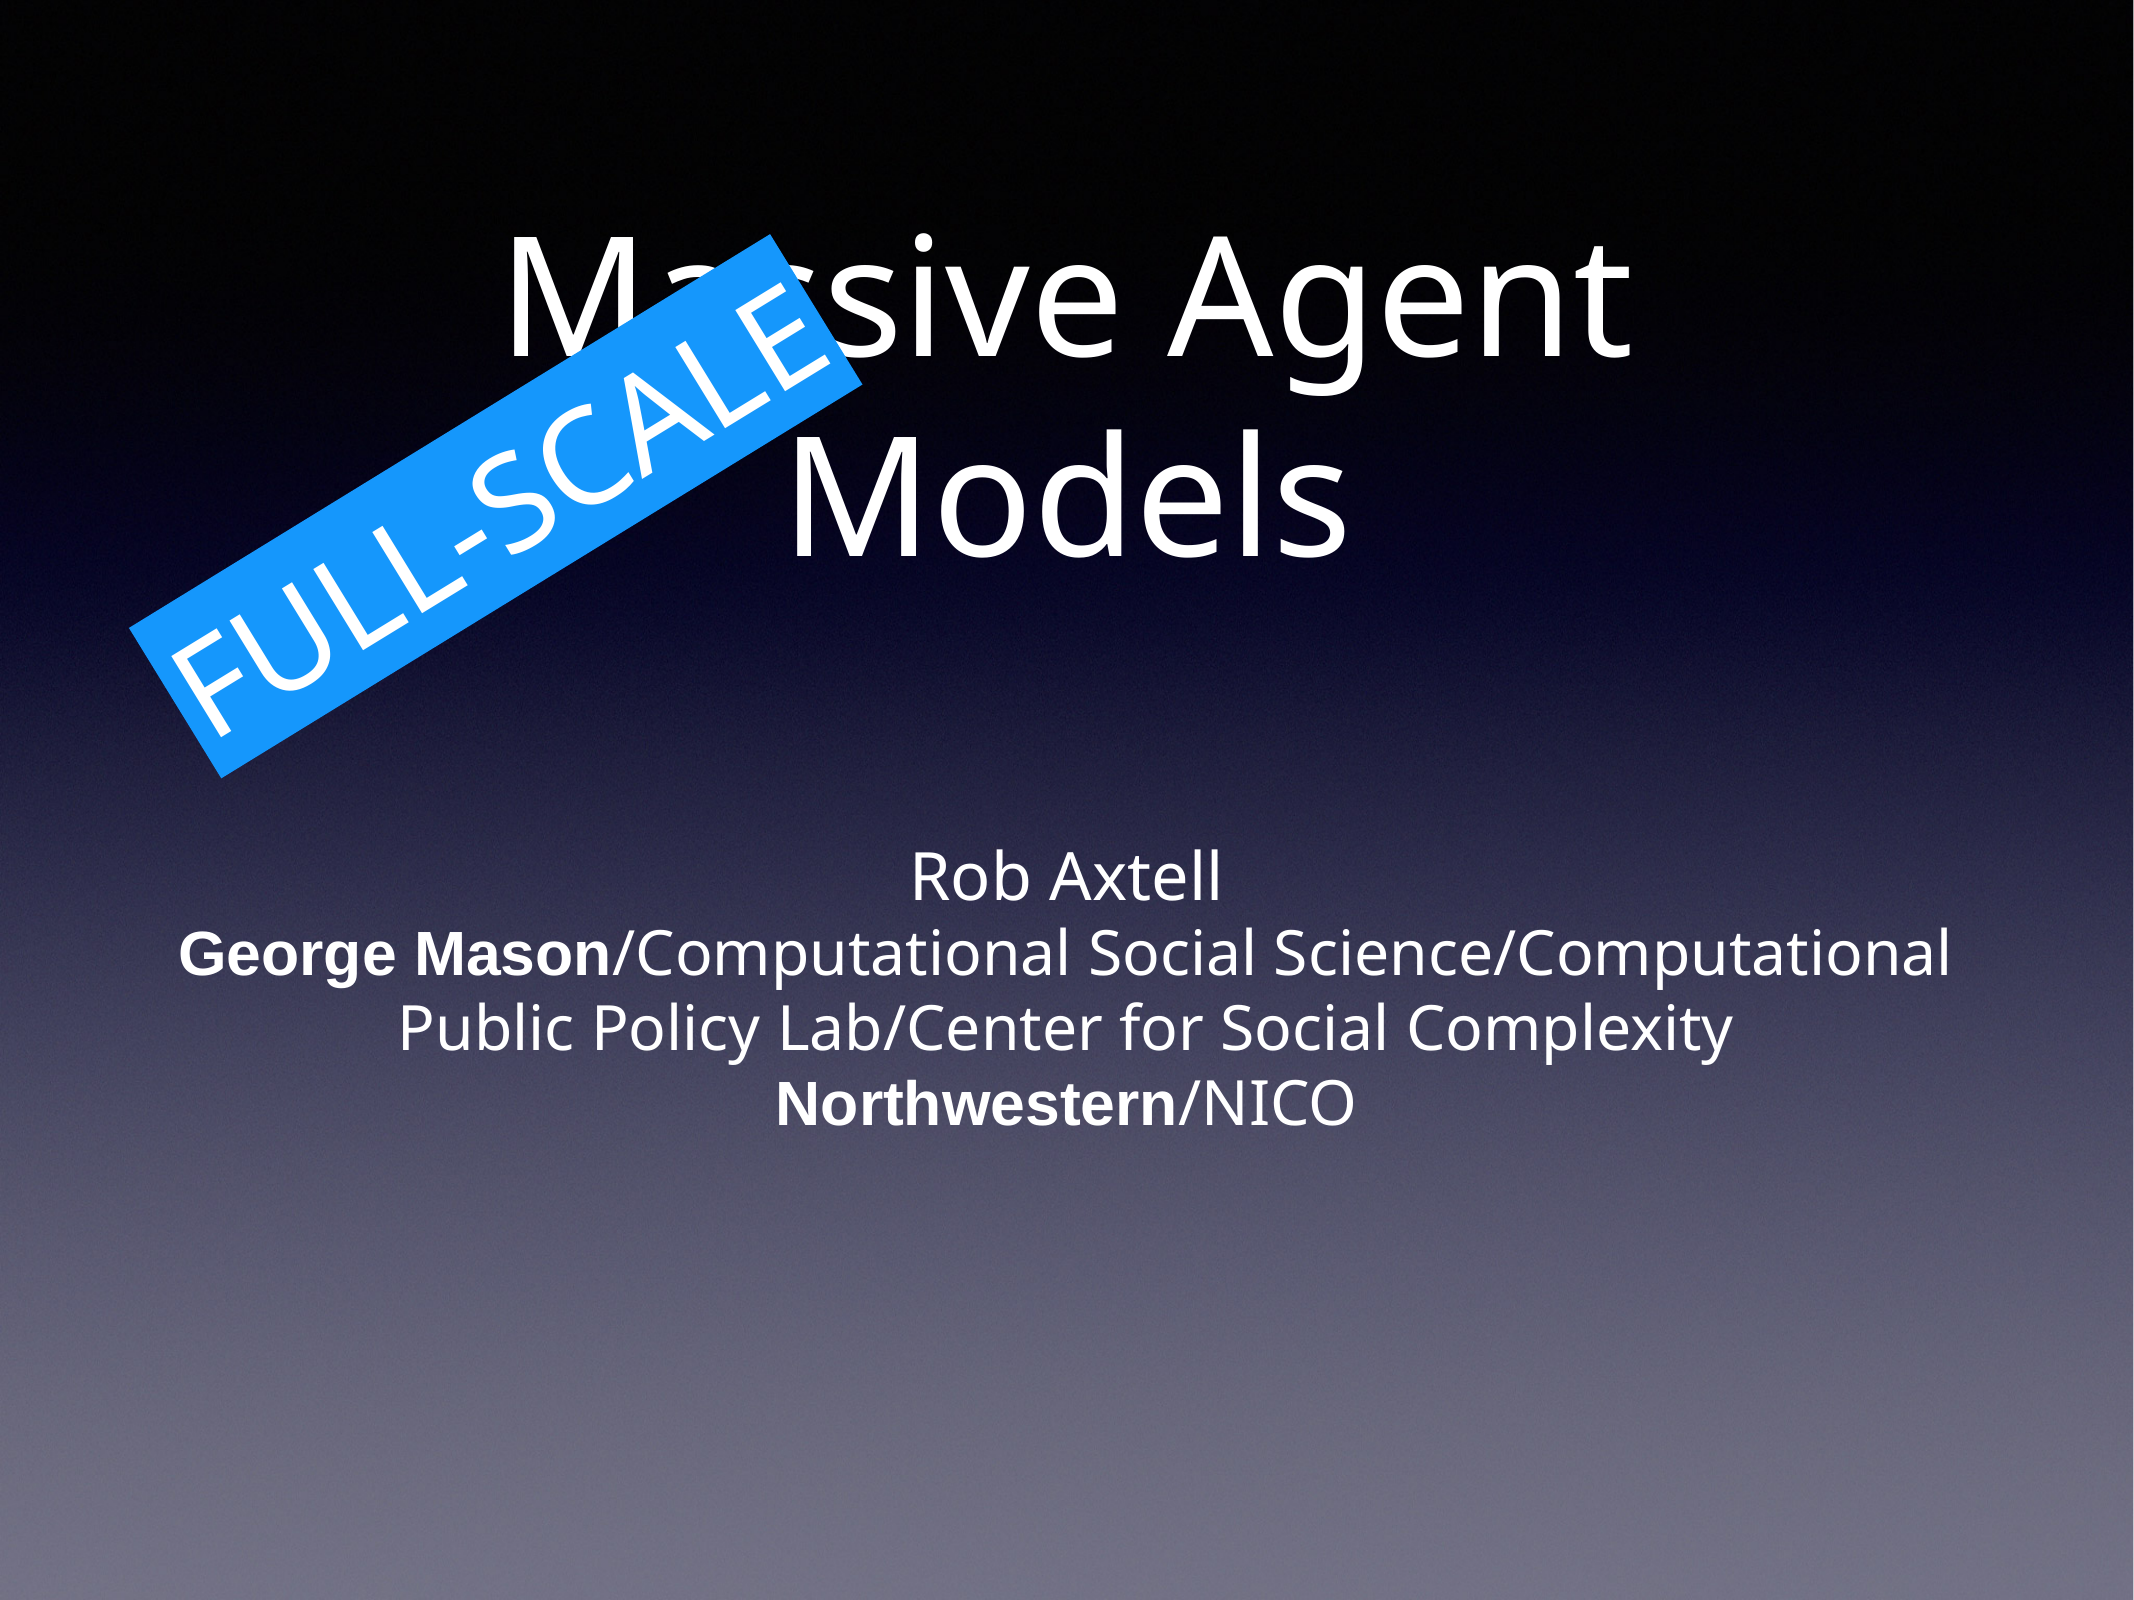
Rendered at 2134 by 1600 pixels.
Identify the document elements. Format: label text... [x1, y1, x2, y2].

text_box FULL-SCALE [128, 234, 863, 779]
title Massive Agent Models [207, 55, 1926, 599]
subtitle Rob Axtell George Mason/Computational Social Science/Computational Public Policy Lab/Center for Social Complexity Northwestern/NICO [140, 824, 1994, 1307]
picture [0, 0, 2134, 1600]
